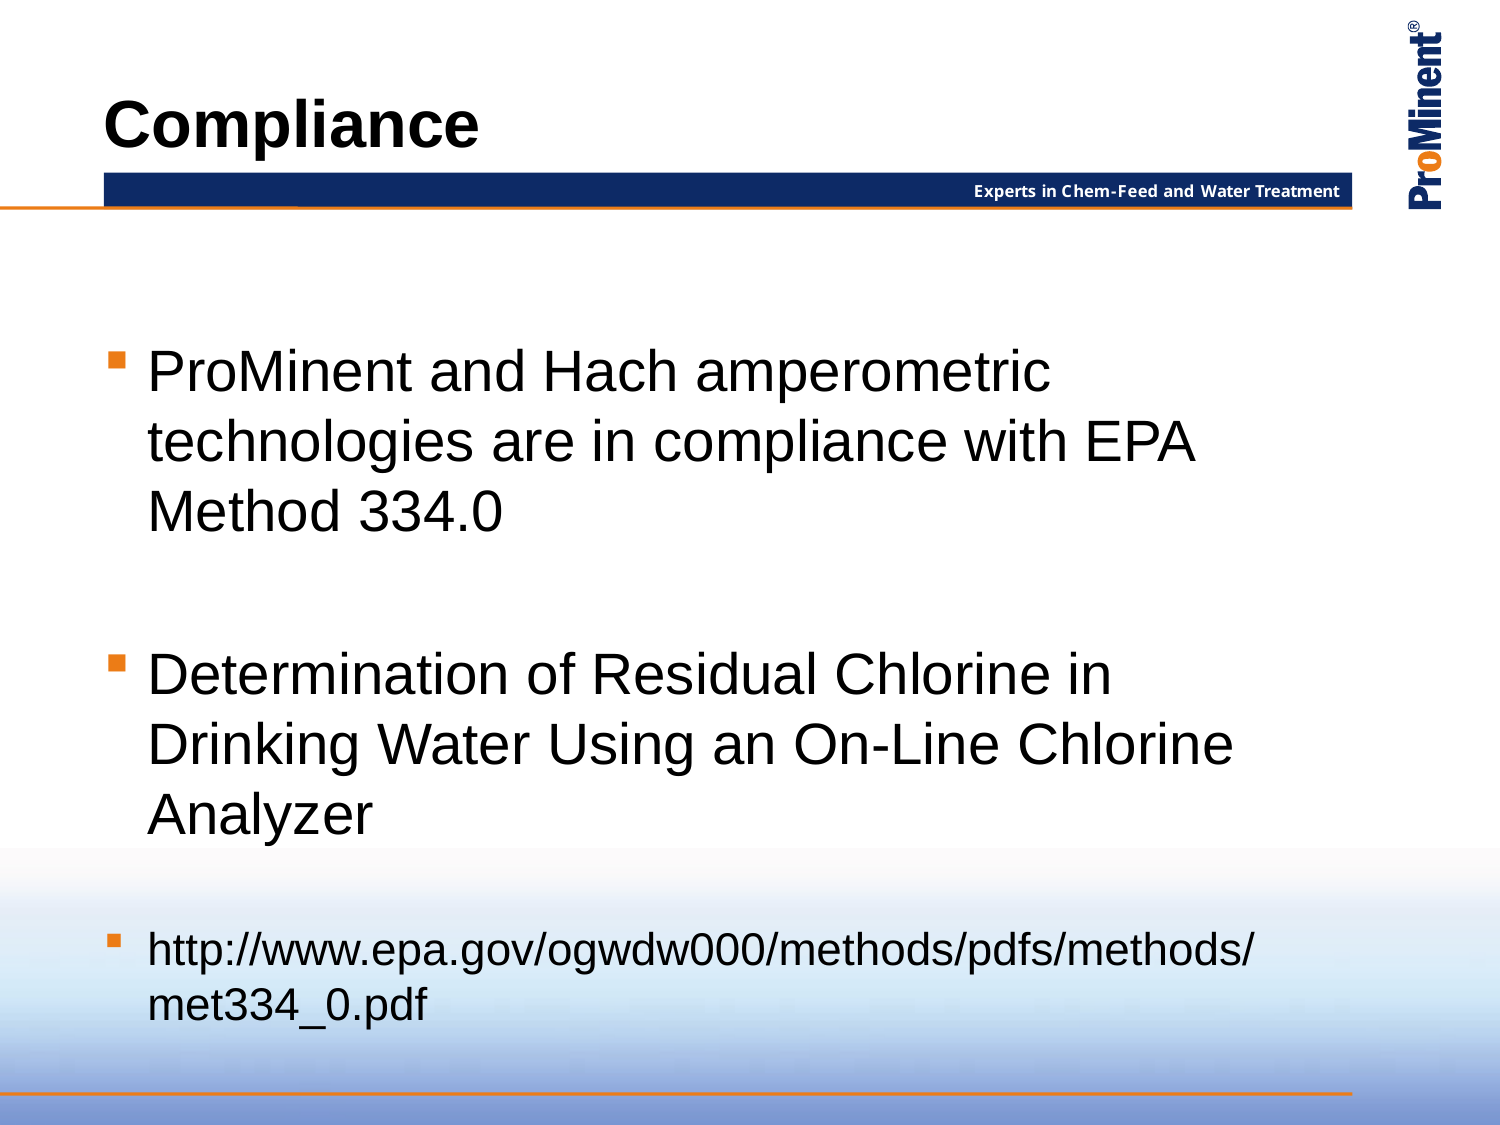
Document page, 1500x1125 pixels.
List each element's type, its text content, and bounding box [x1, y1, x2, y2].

title Compliance [88, 44, 1353, 197]
picture [0, 848, 1500, 1125]
list ProMinent and Hach amperometric technologies are in compliance with EPA Method 334.0 Determination of Residual Chlorine in Drinking Water Using an On-Line Chlorine Analyzer http://www.epa.gov/ogwdw000/methods/pdfs/methods/met334_0.pdf [88, 243, 1353, 1048]
